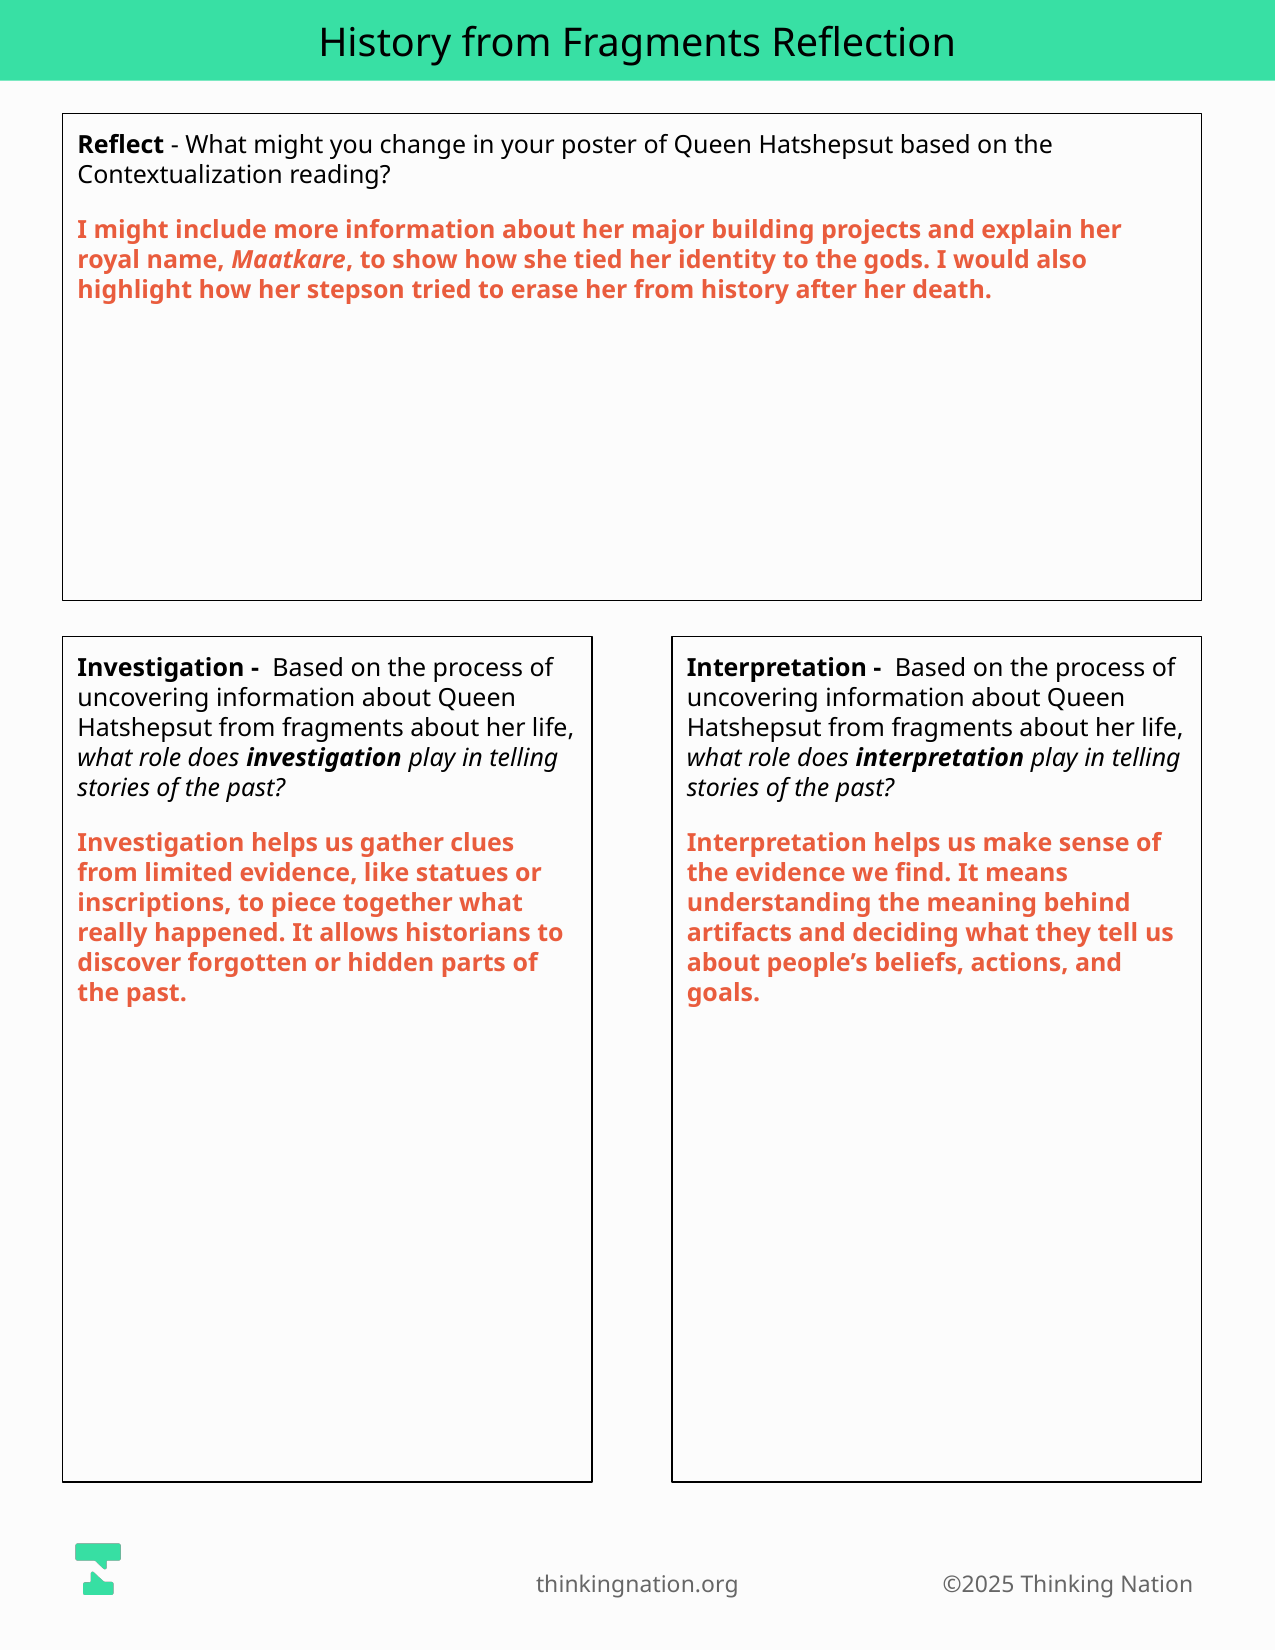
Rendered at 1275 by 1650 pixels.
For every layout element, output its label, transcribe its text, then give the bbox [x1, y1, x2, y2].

text_box Investigation - Based on the process of uncovering information about Queen Hatshepsut from fragments about her life, what role does investigation play in telling stories of the past? Investigation helps us gather clues from limited evidence, like statues or inscriptions, to piece together what really happened. It allows historians to discover forgotten or hidden parts of the past. [62, 636, 592, 1483]
text_box History from Fragments Reflection [0, 0, 1275, 81]
text_box Reflect - What might you change in your poster of Queen Hatshepsut based on the Contextualization reading? I might include more information about her major building projects and explain her royal name, Maatkare, to show how she tied her identity to the gods. I would also highlight how her stepson tried to erase her from history after her death. [62, 113, 1202, 601]
text_box Interpretation - Based on the process of uncovering information about Queen Hatshepsut from fragments about her life, what role does interpretation play in telling stories of the past? Interpretation helps us make sense of the evidence we find. It means understanding the meaning behind artifacts and deciding what they tell us about people’s beliefs, actions, and goals. [671, 636, 1202, 1483]
text_box thinkingnation.org [486, 1553, 789, 1605]
picture [62, 1533, 134, 1605]
text_box ©2025 Thinking Nation [907, 1553, 1210, 1605]
